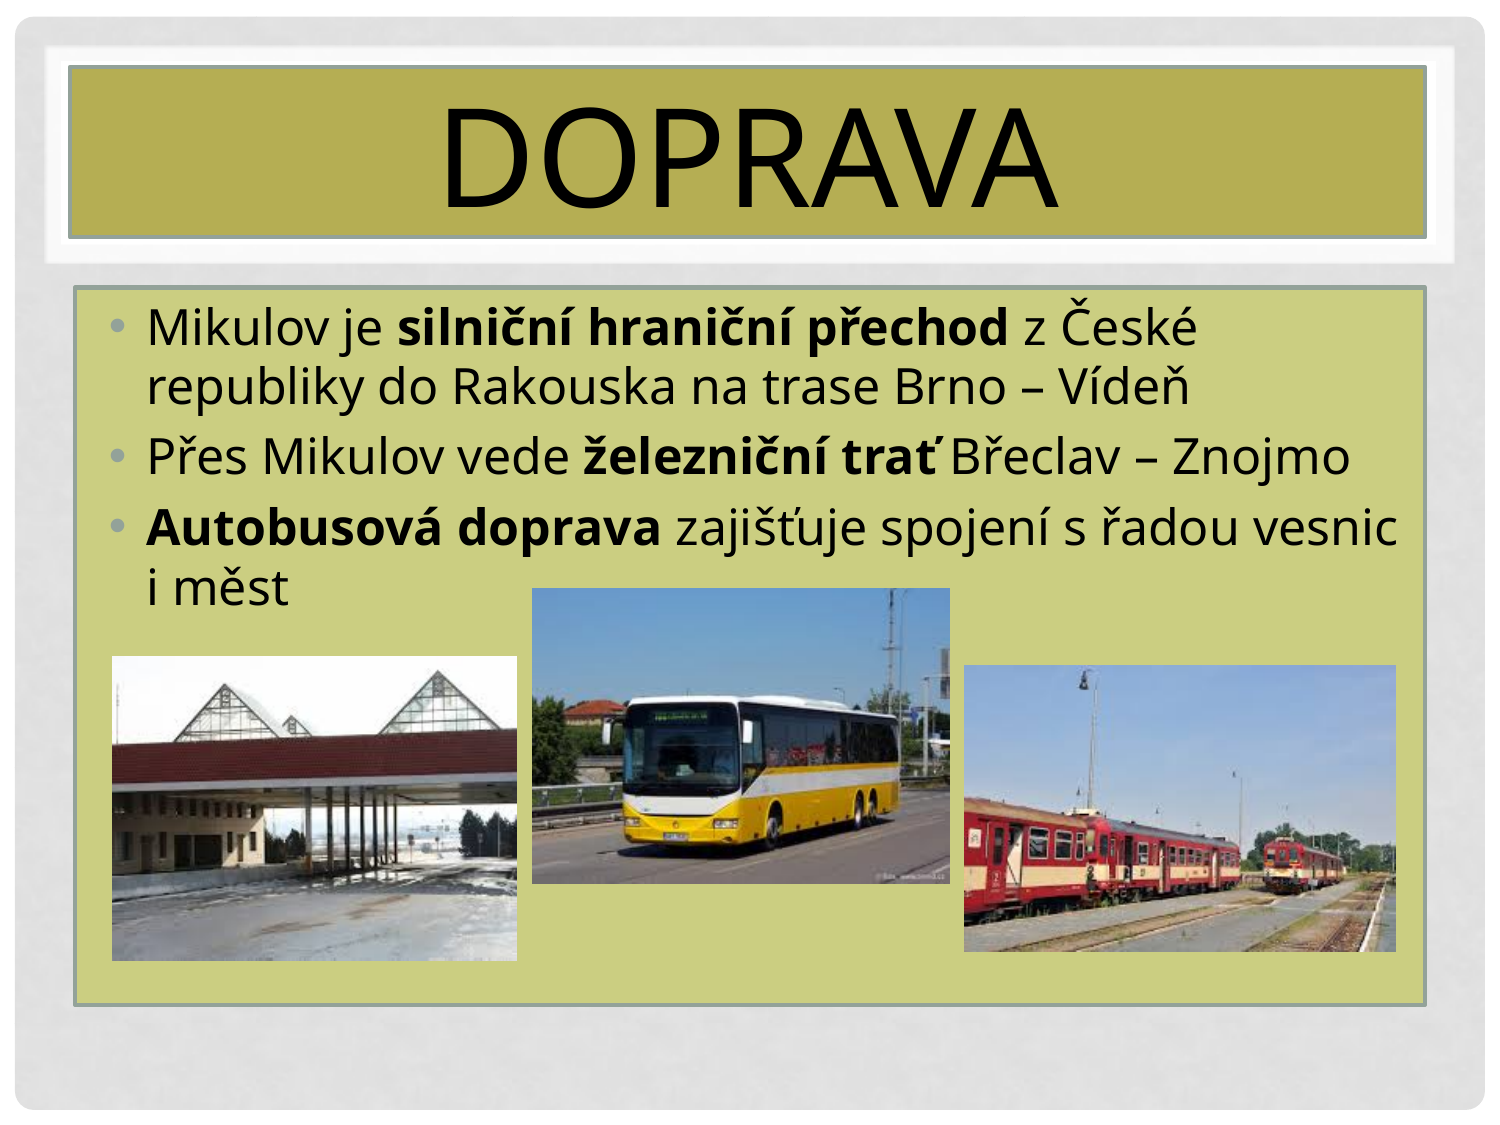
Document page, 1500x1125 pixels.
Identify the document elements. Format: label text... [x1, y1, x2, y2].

list Mikulov je silniční hraniční přechod z České republiky do Rakouska na trase Brno – Vídeň Přes Mikulov vede železniční trať Břeclav – Znojmo Autobusová doprava zajišťuje spojení s řadou vesnic i měst [73, 285, 1427, 1007]
picture [111, 656, 518, 961]
title DOprava [68, 65, 1427, 239]
picture [964, 665, 1397, 952]
picture [532, 588, 951, 885]
